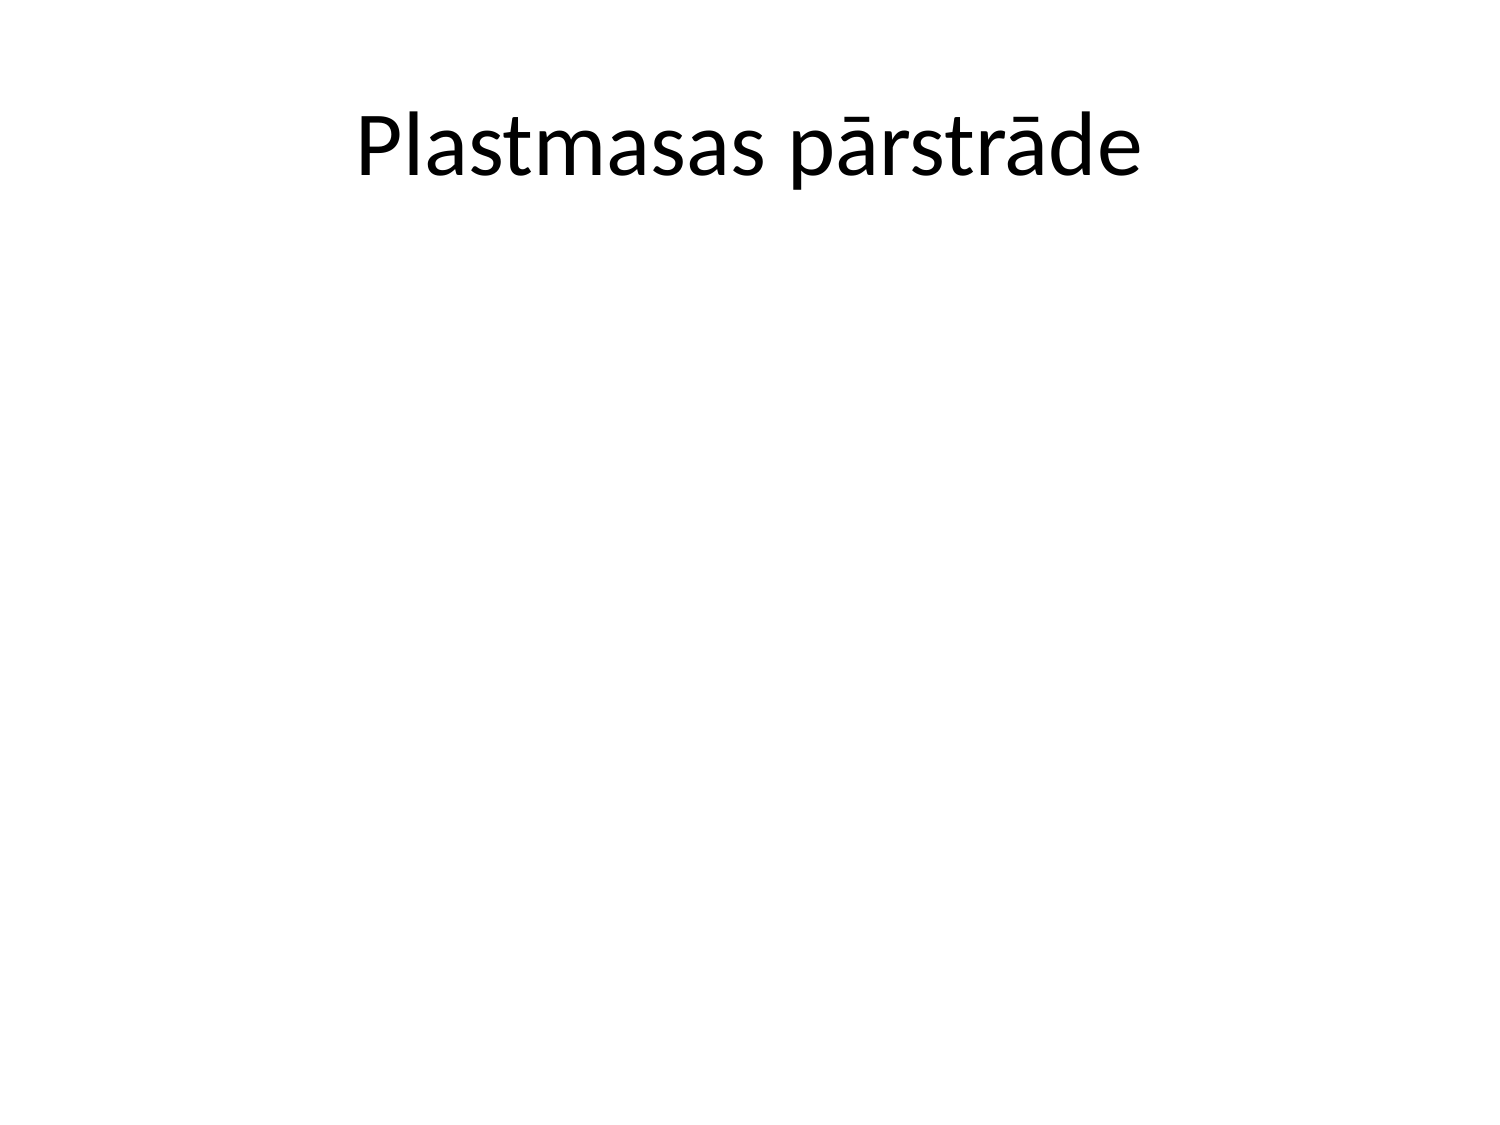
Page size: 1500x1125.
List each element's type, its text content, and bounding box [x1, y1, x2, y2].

title Plastmasas pārstrāde [75, 45, 1425, 233]
